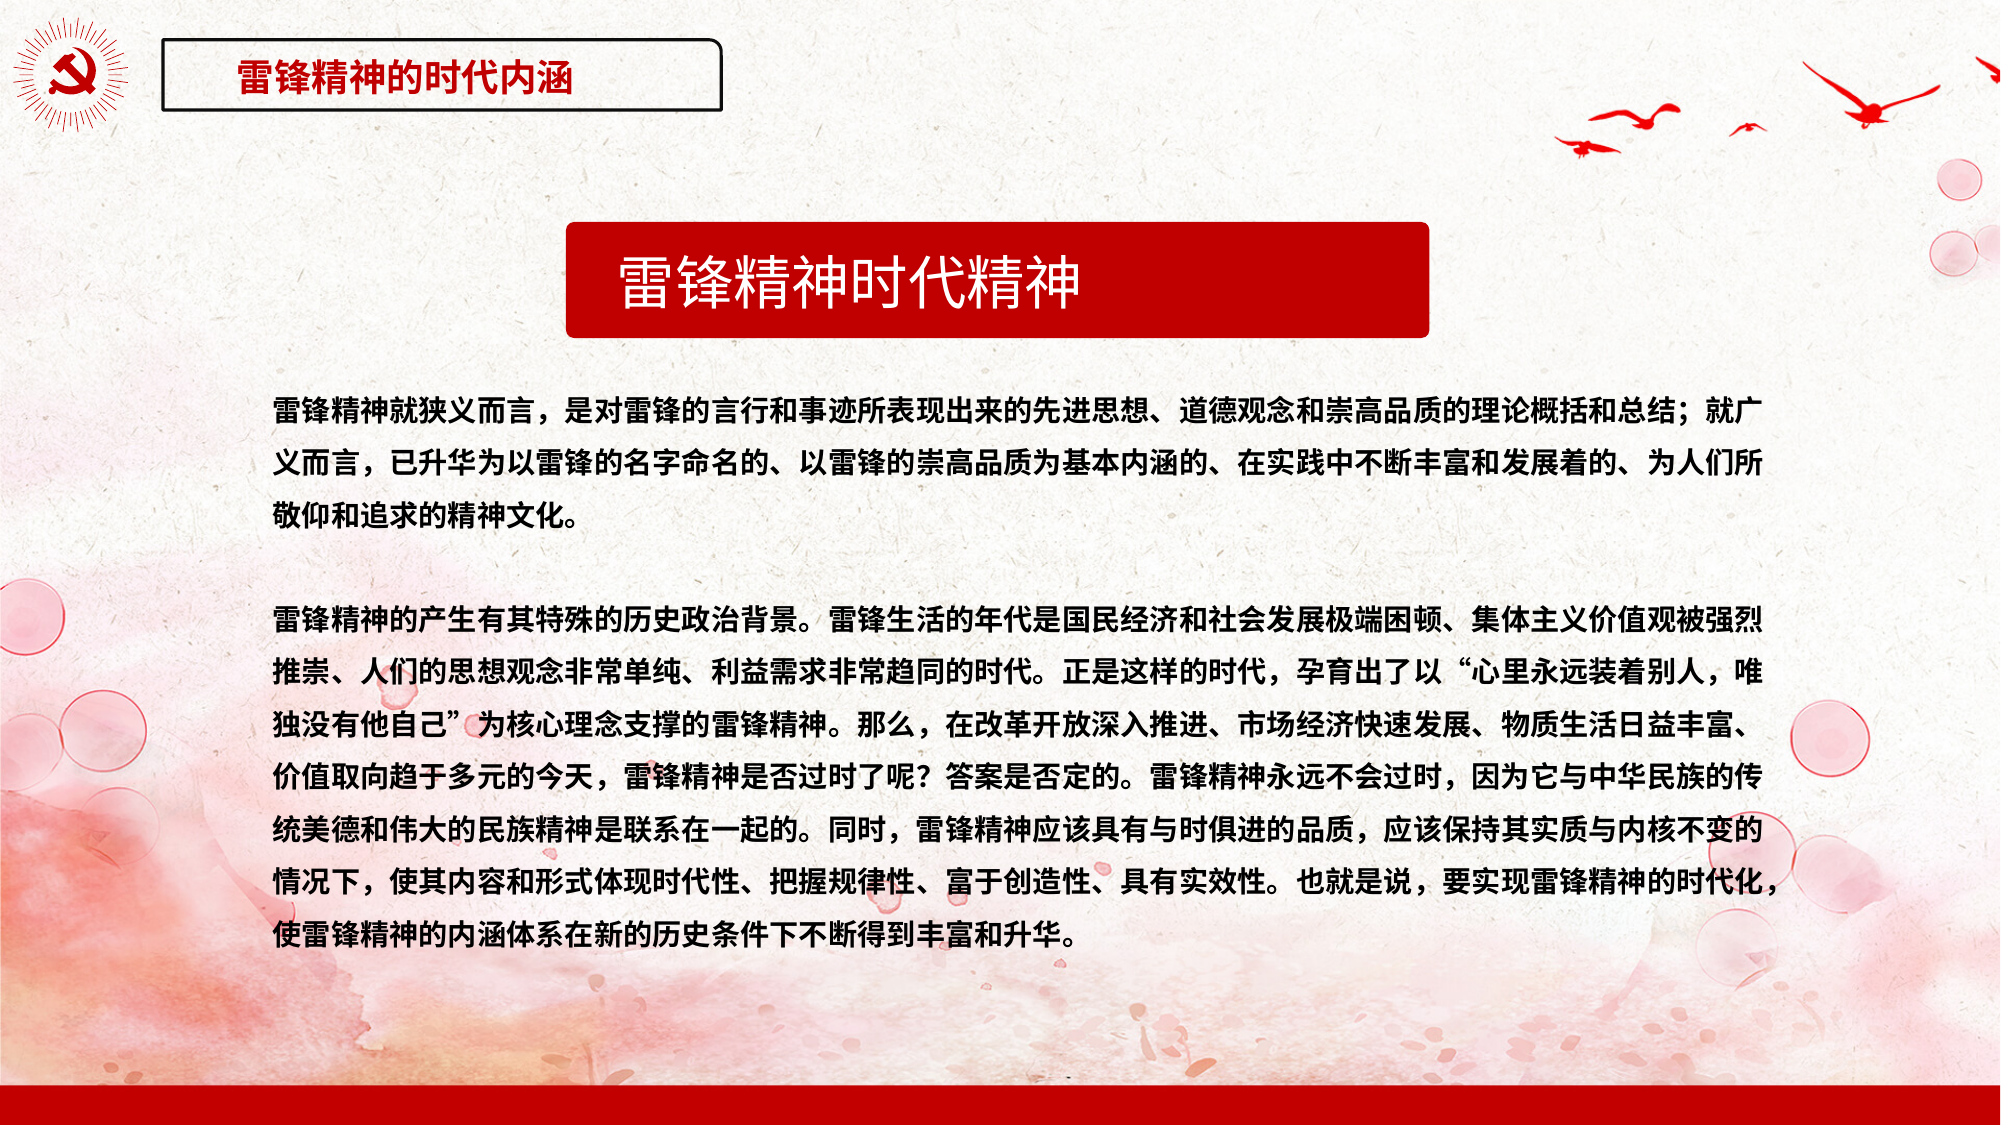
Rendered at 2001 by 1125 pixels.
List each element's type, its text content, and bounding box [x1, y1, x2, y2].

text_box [13, 17, 722, 133]
picture [0, 0, 2001, 1125]
text_box 雷锋精神就狭义而言，是对雷锋的言行和事迹所表现出来的先进思想、道德观念和崇高品质的理论概括和总结；就广义而言，已升华为以雷锋的名字命名的、以雷锋的崇高品质为基本内涵的、在实践中不断丰富和发展着的、为人们所敬仰和追求的精神文化。 [257, 367, 1792, 575]
text_box 雷锋精神的产生有其特殊的历史政治背景。雷锋生活的年代是国民经济和社会发展极端困顿、集体主义价值观被强烈推崇、人们的思想观念非常单纯、利益需求非常趋同的时代。正是这样的时代，孕育出了以“心里永远装着别人，唯独没有他自己”为核心理念支撑的雷锋精神。那么，在改革开放深入推进、市场经济快速发展、物质生活日益丰富、价值取向趋于多元的今天，雷锋精神是否过时了呢？答案是否定的。雷锋精神永远不会过时，因为它与中华民族的传统美德和伟大的民族精神是联系在一起的。同时，雷锋精神应该具有与时俱进的品质，应该保持其实质与内核不变的情况下，使其内容和形式体现时代性、把握规律性、富于创造性、具有实效性。也就是说，要实现雷锋精神的时代化，使雷锋精神的内涵体系在新的历史条件下不断得到丰富和升华。 [257, 576, 1792, 959]
text_box [564, 220, 1431, 340]
text_box 雷锋精神时代精神 [602, 238, 1394, 324]
